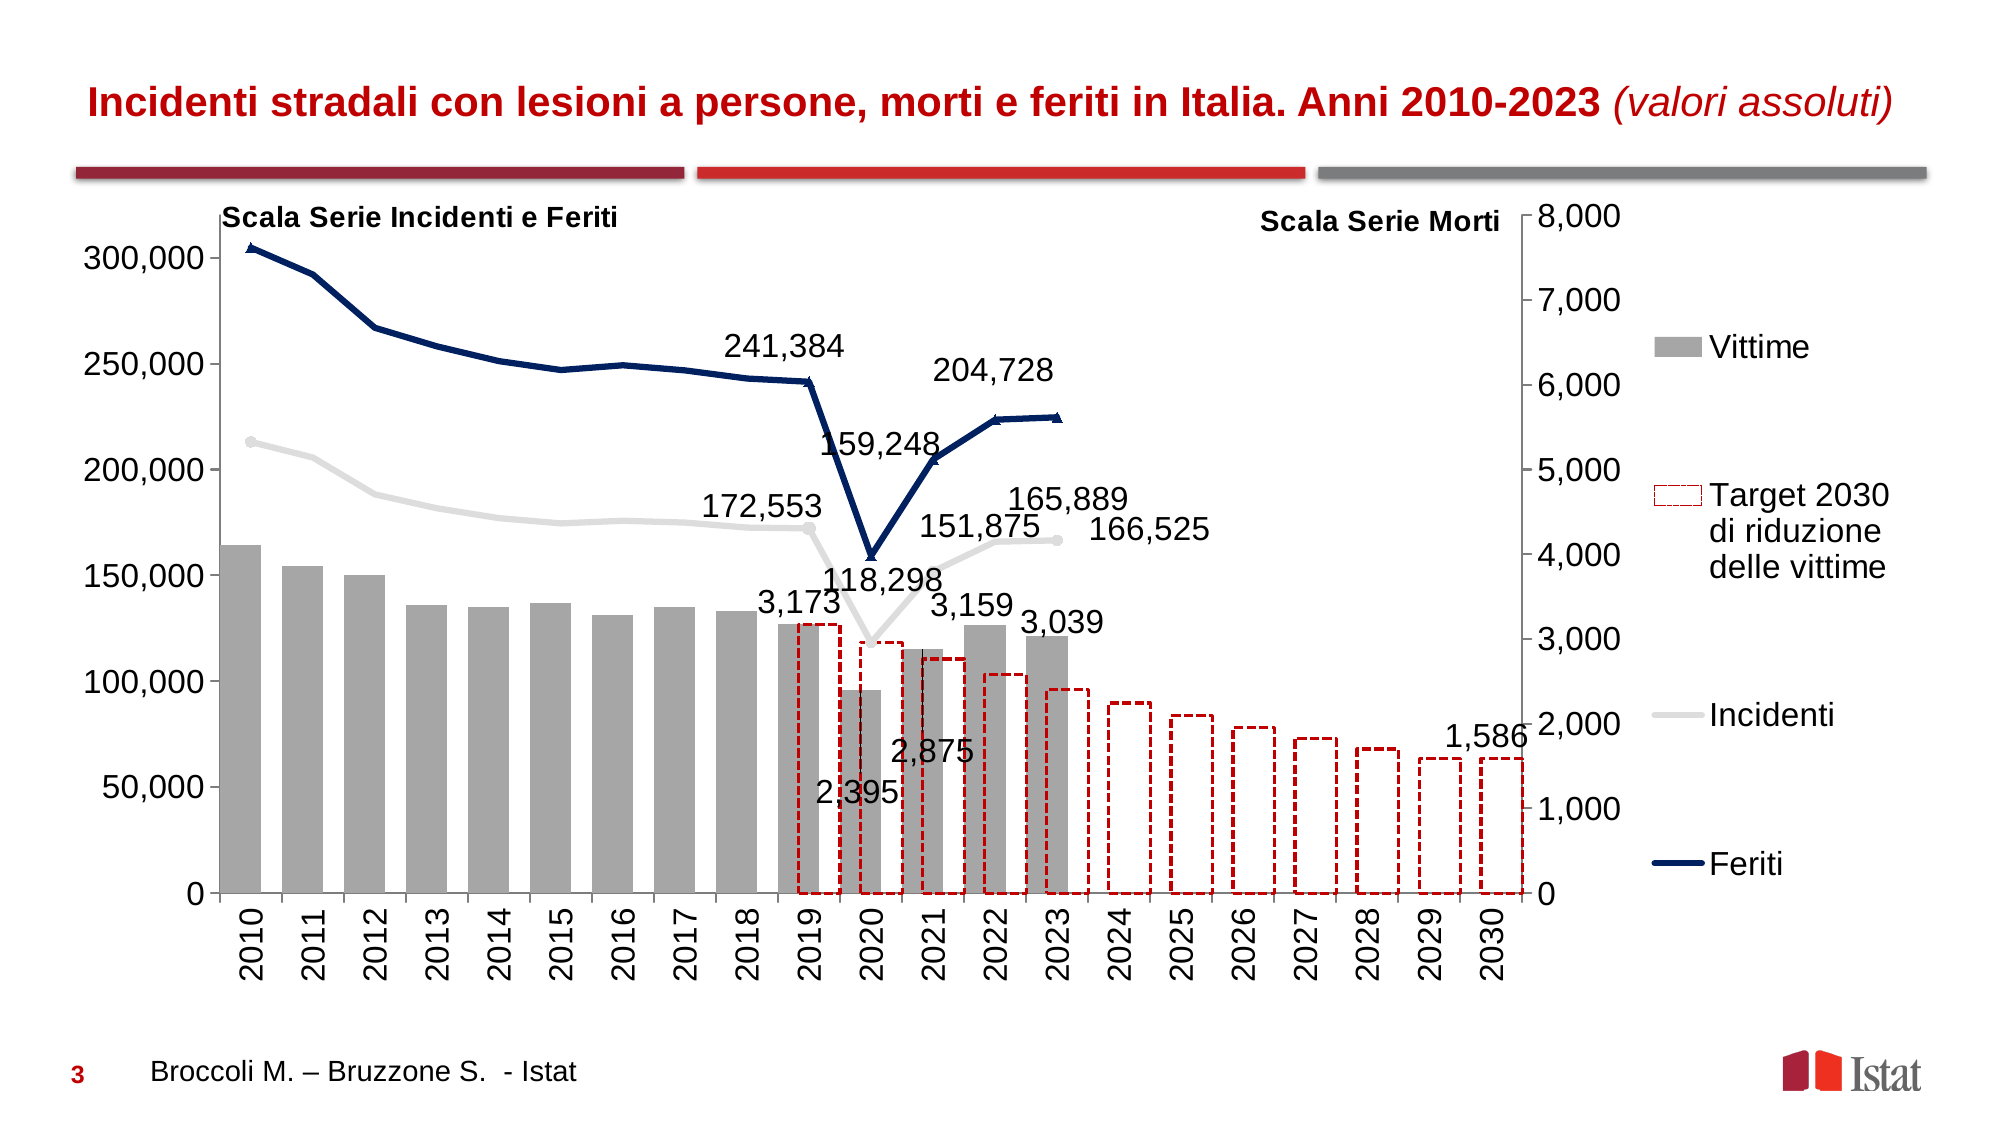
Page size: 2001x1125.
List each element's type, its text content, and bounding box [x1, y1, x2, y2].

chart [71, 192, 1929, 1041]
text_box 3 [36, 1040, 119, 1107]
text_box Incidenti stradali con lesioni a persone, morti e feriti in Italia. Anni 2010-2023 (valori assoluti) [72, 66, 1928, 132]
